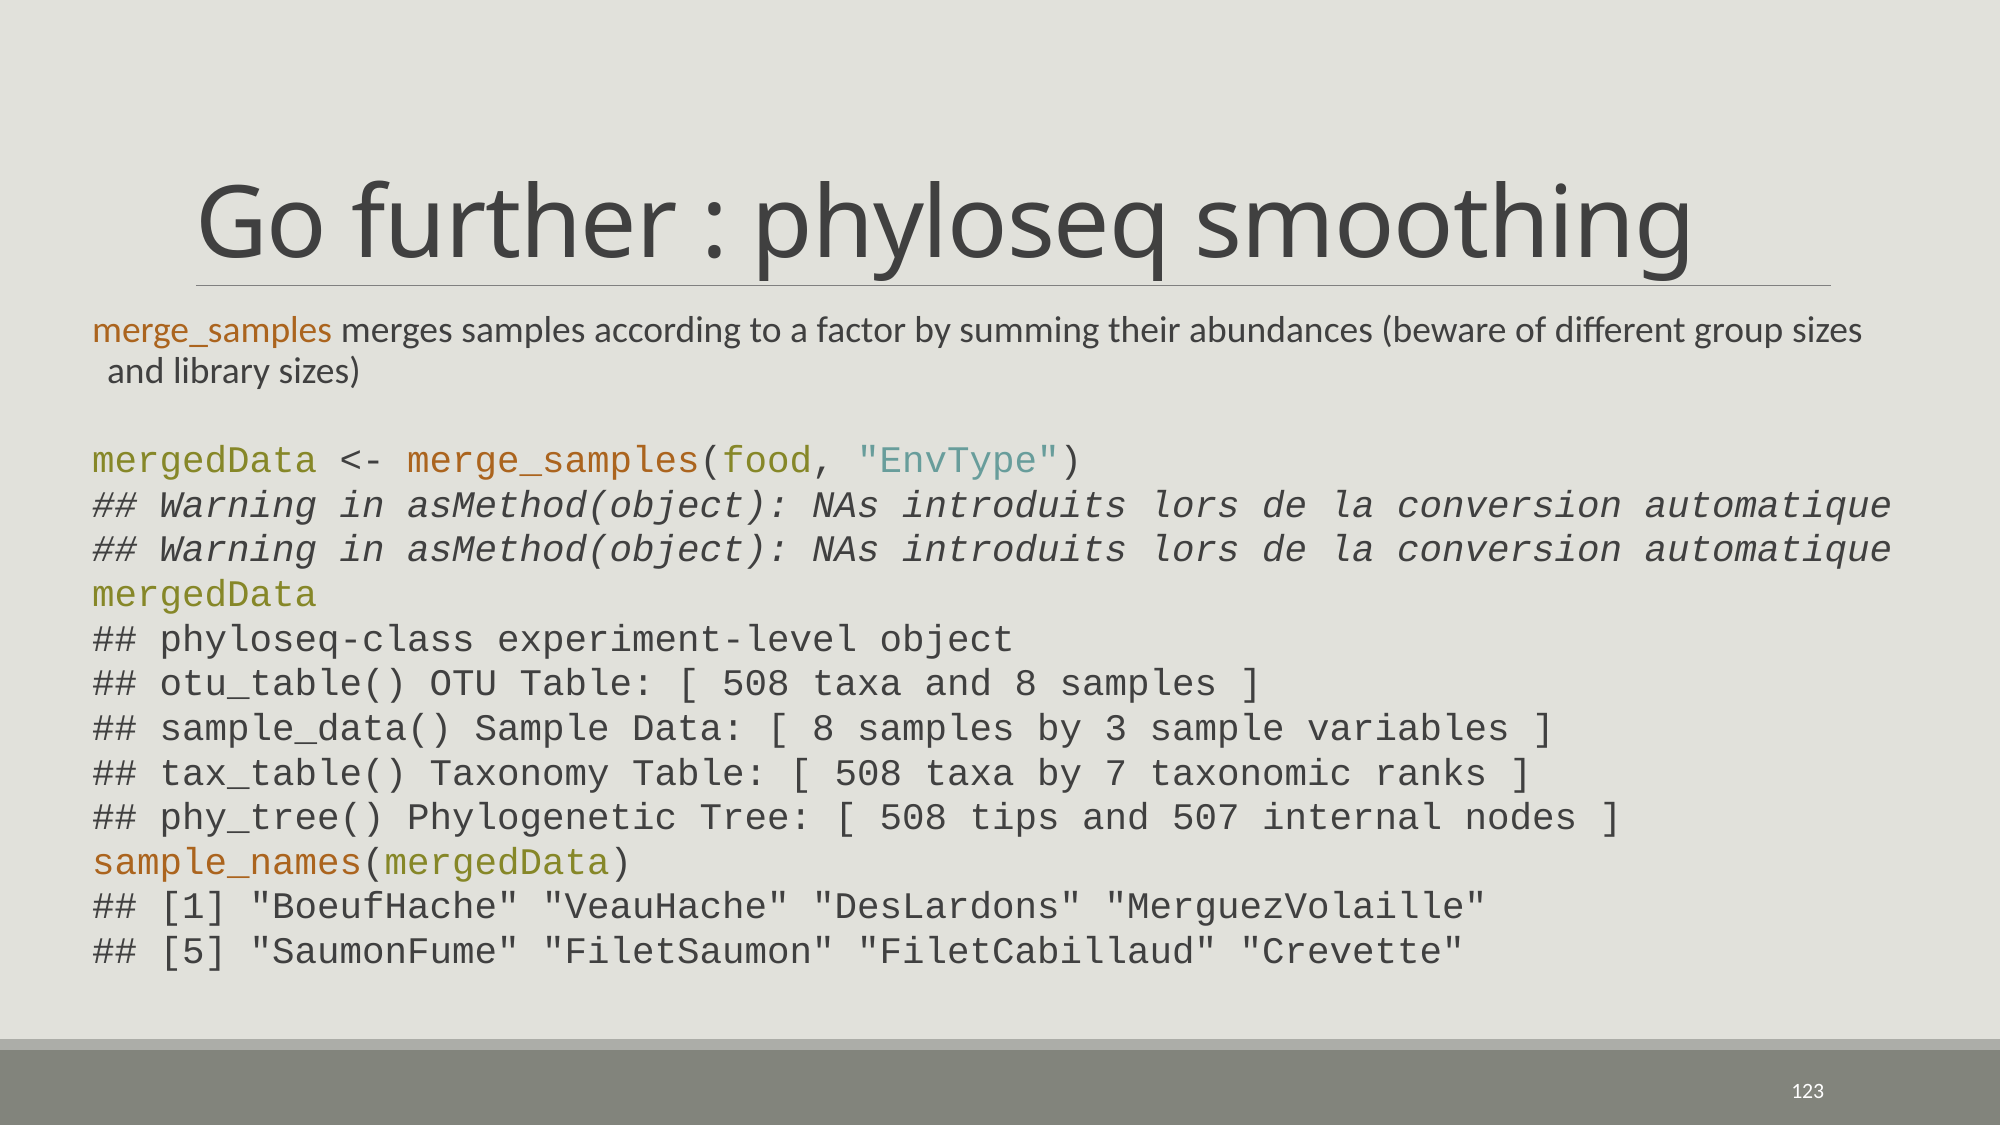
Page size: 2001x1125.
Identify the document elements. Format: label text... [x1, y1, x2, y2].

title Go further : phyloseq smoothing [180, 47, 1830, 285]
list merge_samples merges samples according to a factor by summing their abundances (beware of different group sizes and library sizes) mergedData <- merge_samples(food, "EnvType") ## Warning in asMethod(object): NAs introduits lors de la conversion automatique ## Warning in asMethod(object): NAs introduits lors de la conversion automatique mergedData ## phyloseq-class experiment-level object ## otu_table() OTU Table: [ 508 taxa and 8 samples ] ## sample_data() Sample Data: [ 8 samples by 3 sample variables ] ## tax_table() Taxonomy Table: [ 508 taxa by 7 taxonomic ranks ] ## phy_tree() Phylogenetic Tree: [ 508 tips and 507 internal nodes ] sample_names(mergedData) ## [1] "BoeufHache" "VeauHache" "DesLardons" "MerguezVolaille" ## [5] "SaumonFume" "FiletSaumon" "FiletCabillaud" "Crevette" [92, 302, 1908, 963]
slide_number 123 [1624, 1059, 1840, 1120]
